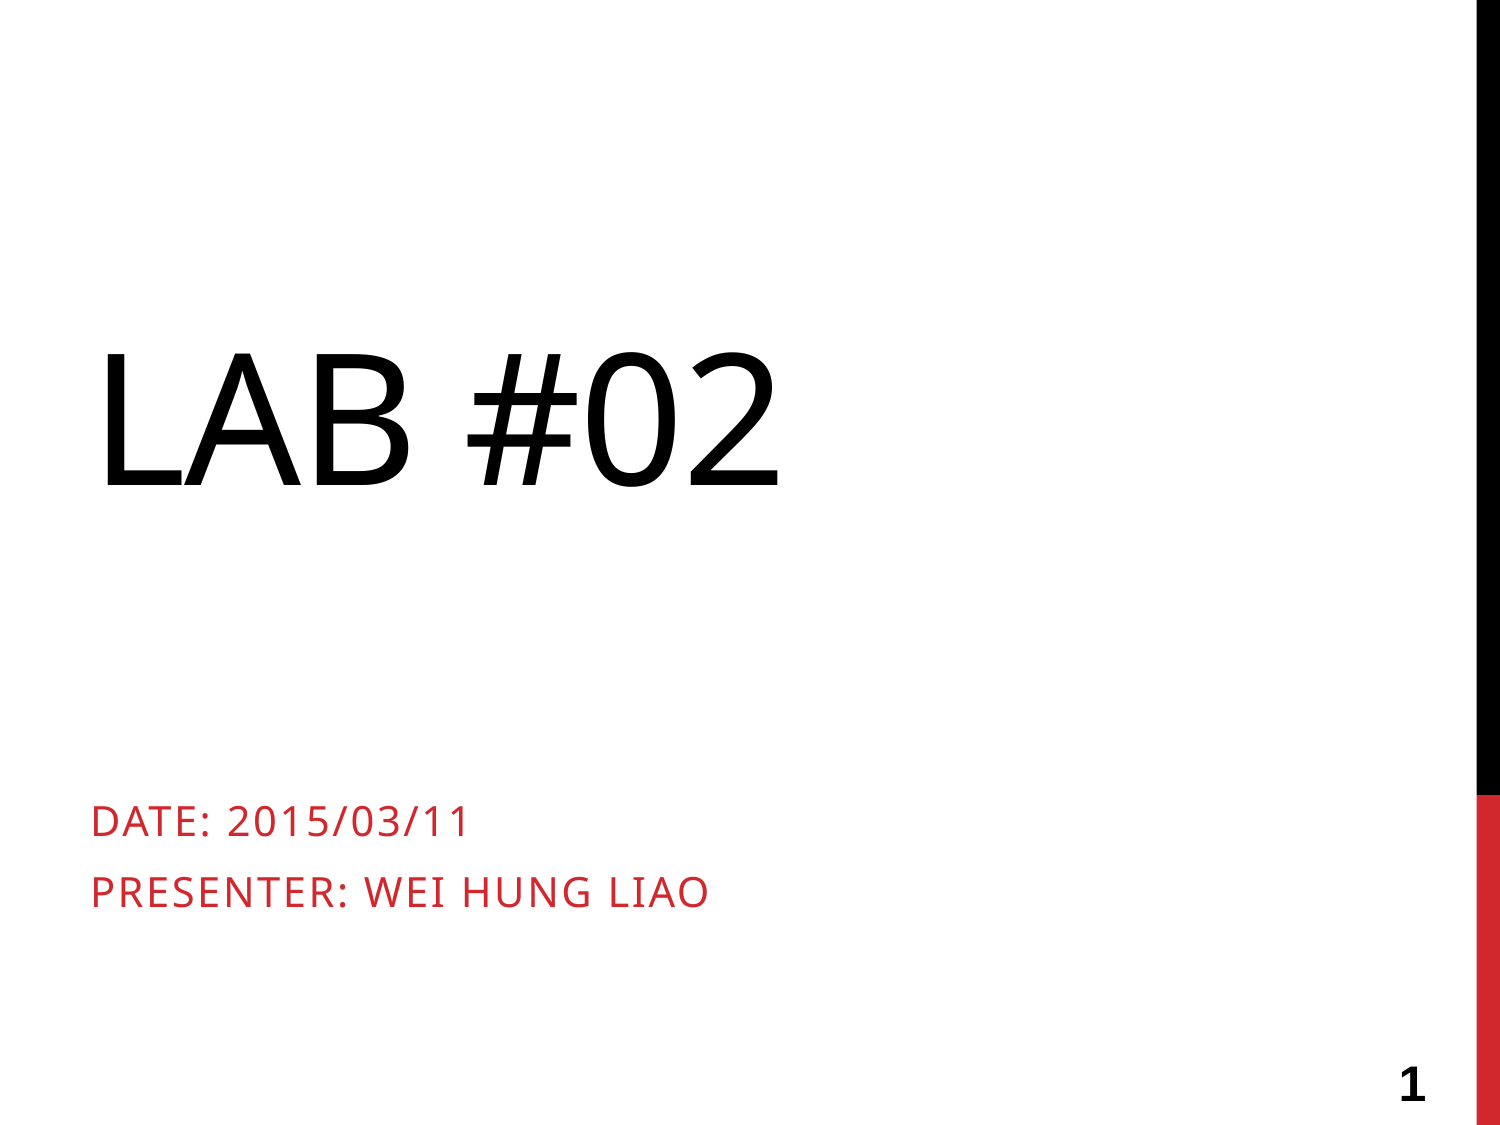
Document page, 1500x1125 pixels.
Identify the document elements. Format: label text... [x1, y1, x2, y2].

title Lab #02 [75, 37, 1350, 788]
subtitle Date: 2015/03/11 Presenter: wei hung liao [75, 787, 1200, 938]
